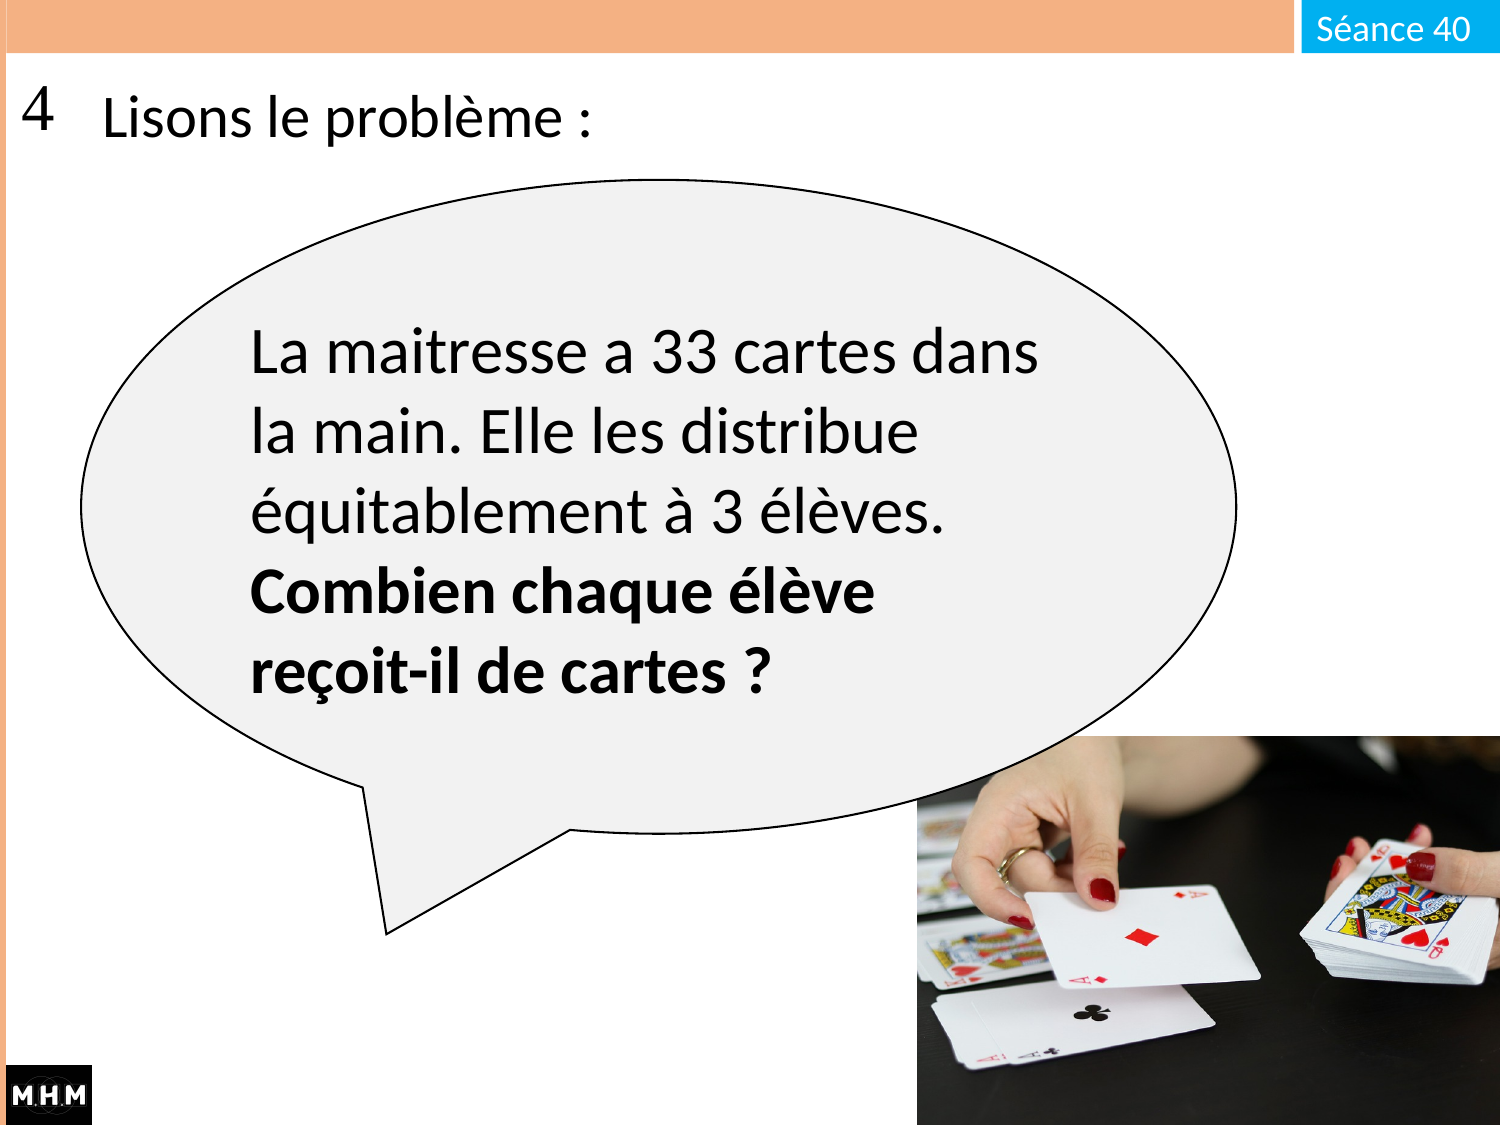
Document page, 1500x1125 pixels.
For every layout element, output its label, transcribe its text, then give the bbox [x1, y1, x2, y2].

picture [917, 736, 1500, 1125]
text_box La maitresse a 33 cartes dans la main. Elle les distribue équitablement à 3 élèves. Combien chaque élève reçoit-il de cartes ? [80, 178, 1238, 936]
picture [6, 1065, 92, 1125]
title Lisons le problème : [87, 32, 1382, 158]
